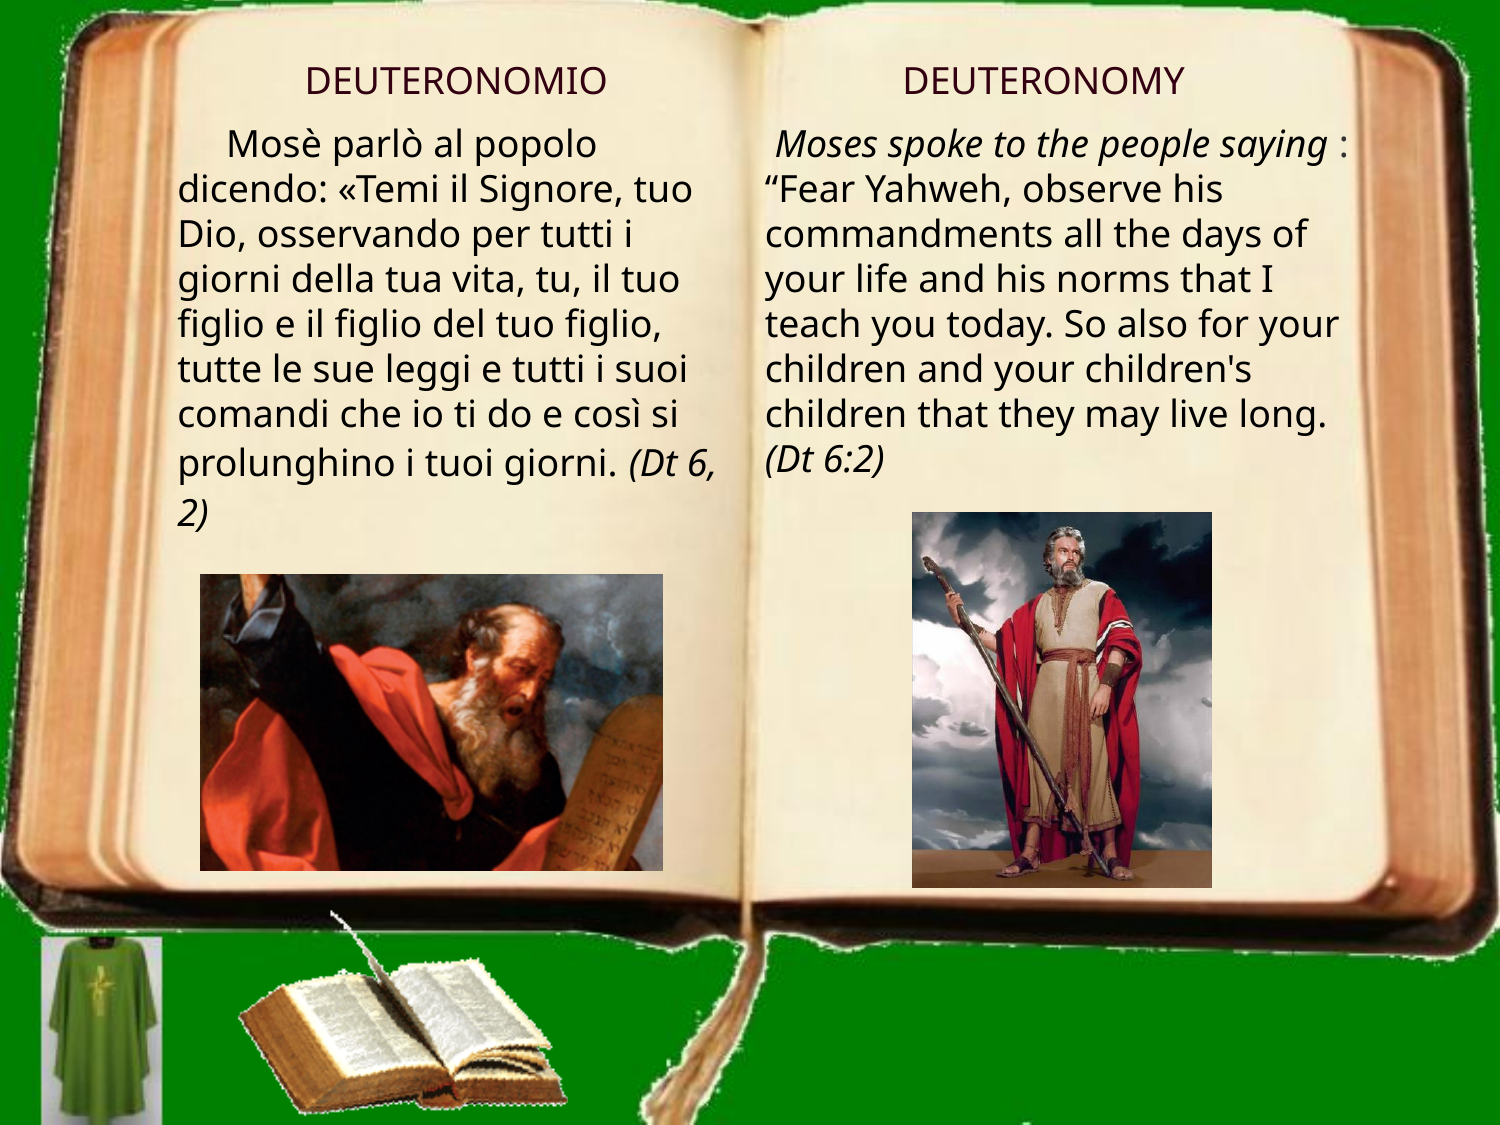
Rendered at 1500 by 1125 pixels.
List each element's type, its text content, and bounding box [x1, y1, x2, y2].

text_box DEUTERONOMY [787, 49, 1300, 110]
picture [0, 0, 1500, 1125]
text_box DEUTERONOMIO [174, 49, 738, 110]
text_box Moses spoke to the people saying : “Fear Yahweh, observe his commandments all the days of your life and his norms that I teach you today. So also for your children and your children's children that they may live long. (Dt 6:2) [750, 112, 1375, 488]
text_box Mosè parlò al popolo dicendo: «Temi il Signore, tuo Dio, osservando per tutti i giorni della tua vita, tu, il tuo figlio e il figlio del tuo figlio, tutte le sue leggi e tutti i suoi comandi che io ti do e così si prolunghino i tuoi giorni. (Dt 6, 2) [162, 112, 738, 543]
